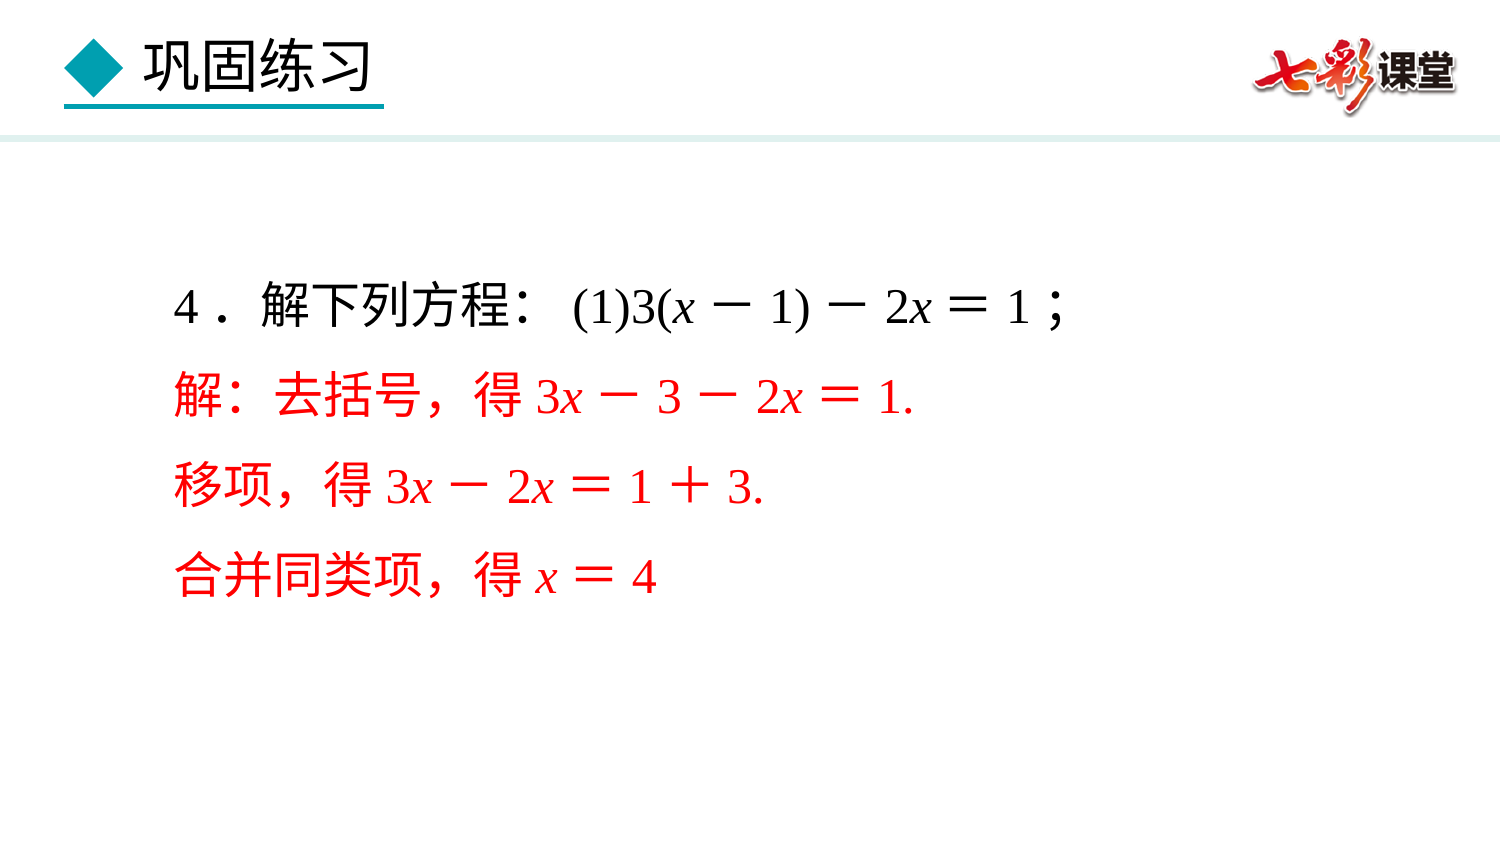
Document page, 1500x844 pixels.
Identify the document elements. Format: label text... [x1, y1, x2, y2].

text_box 4．解下列方程：(1)3(x－1)－2x＝1； 解：去括号，得3x－3－2x＝1. 移项，得3x－2x＝1＋3. 合并同类项，得x＝4 [158, 235, 1187, 611]
picture [1249, 32, 1461, 118]
